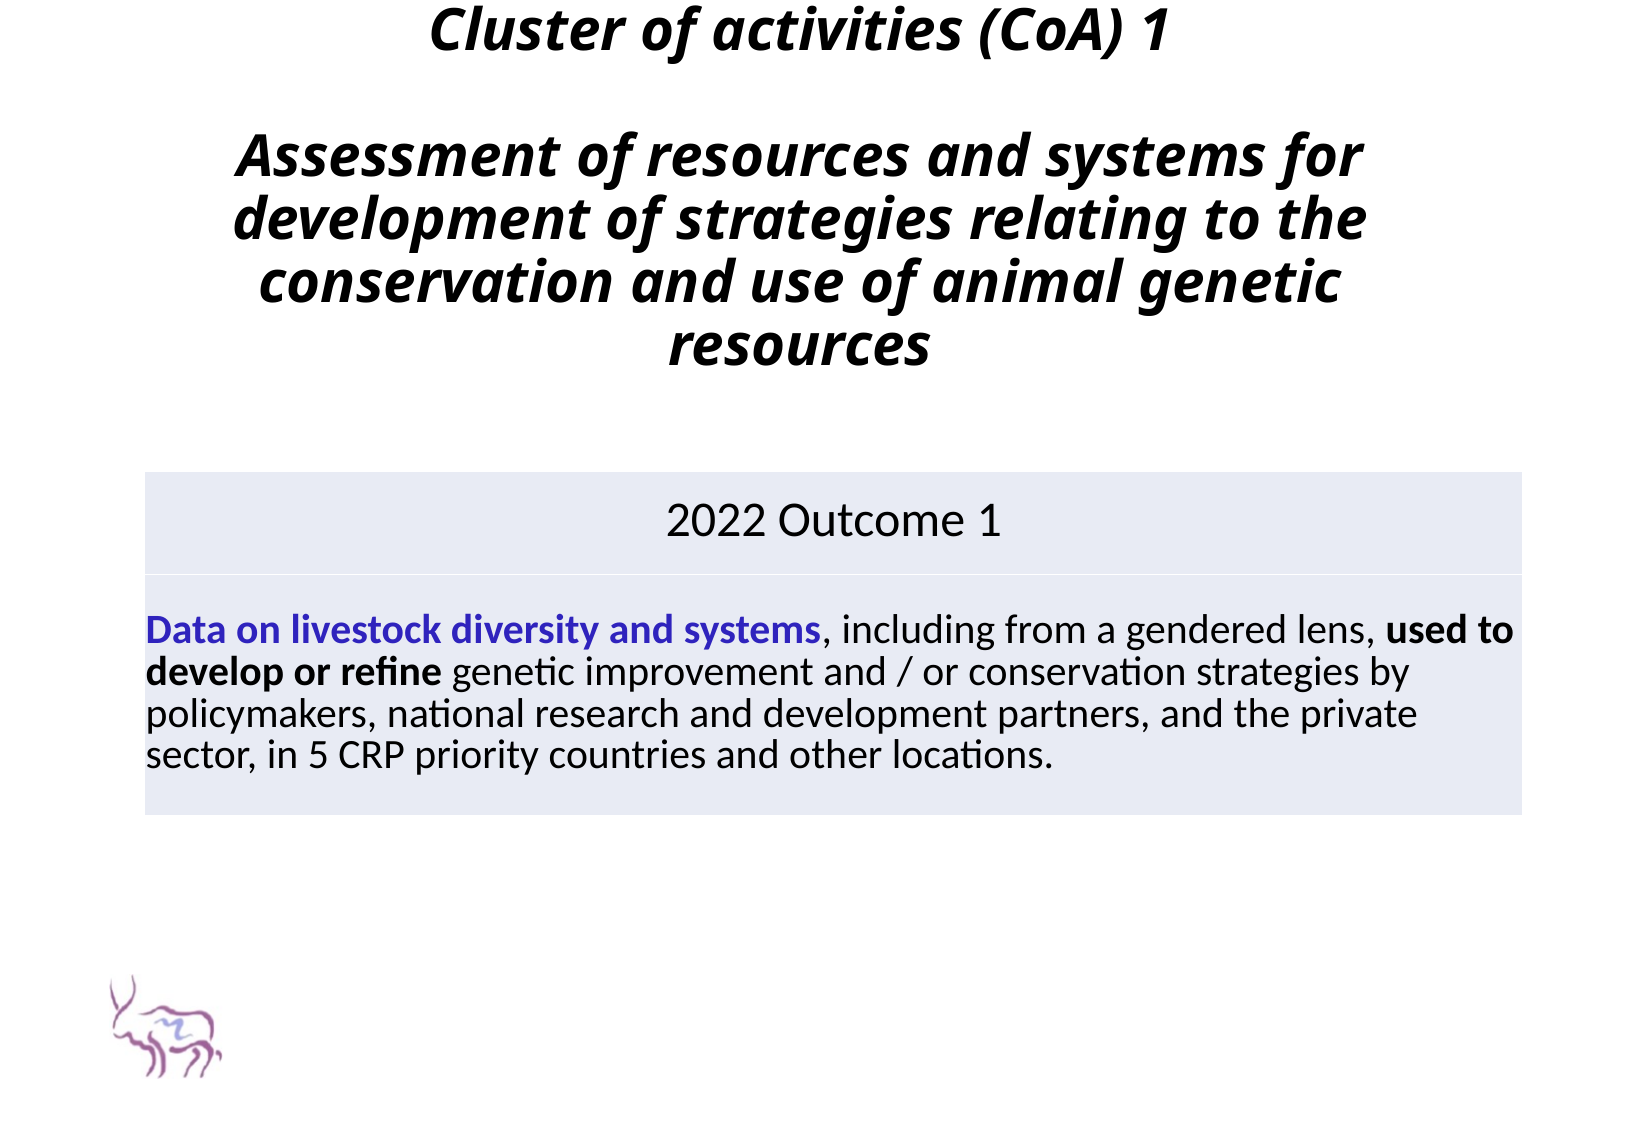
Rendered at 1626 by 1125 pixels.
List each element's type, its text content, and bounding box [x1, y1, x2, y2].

table_header 2022 Outcome 1 [145, 472, 1522, 574]
table_cell Data on livestock diversity and systems, including from a gendered lens, used to develop or refine genetic improvement and / or conservation strategies by policymakers, national research and development partners, and the private sector, in 5 CRP priority countries and other locations. [145, 575, 1522, 815]
picture [108, 974, 223, 1079]
title Cluster of activities (CoA) 1 Assessment of resources and systems for development of strategies relating to the conservation and use of animal genetic resources [125, 125, 1476, 314]
